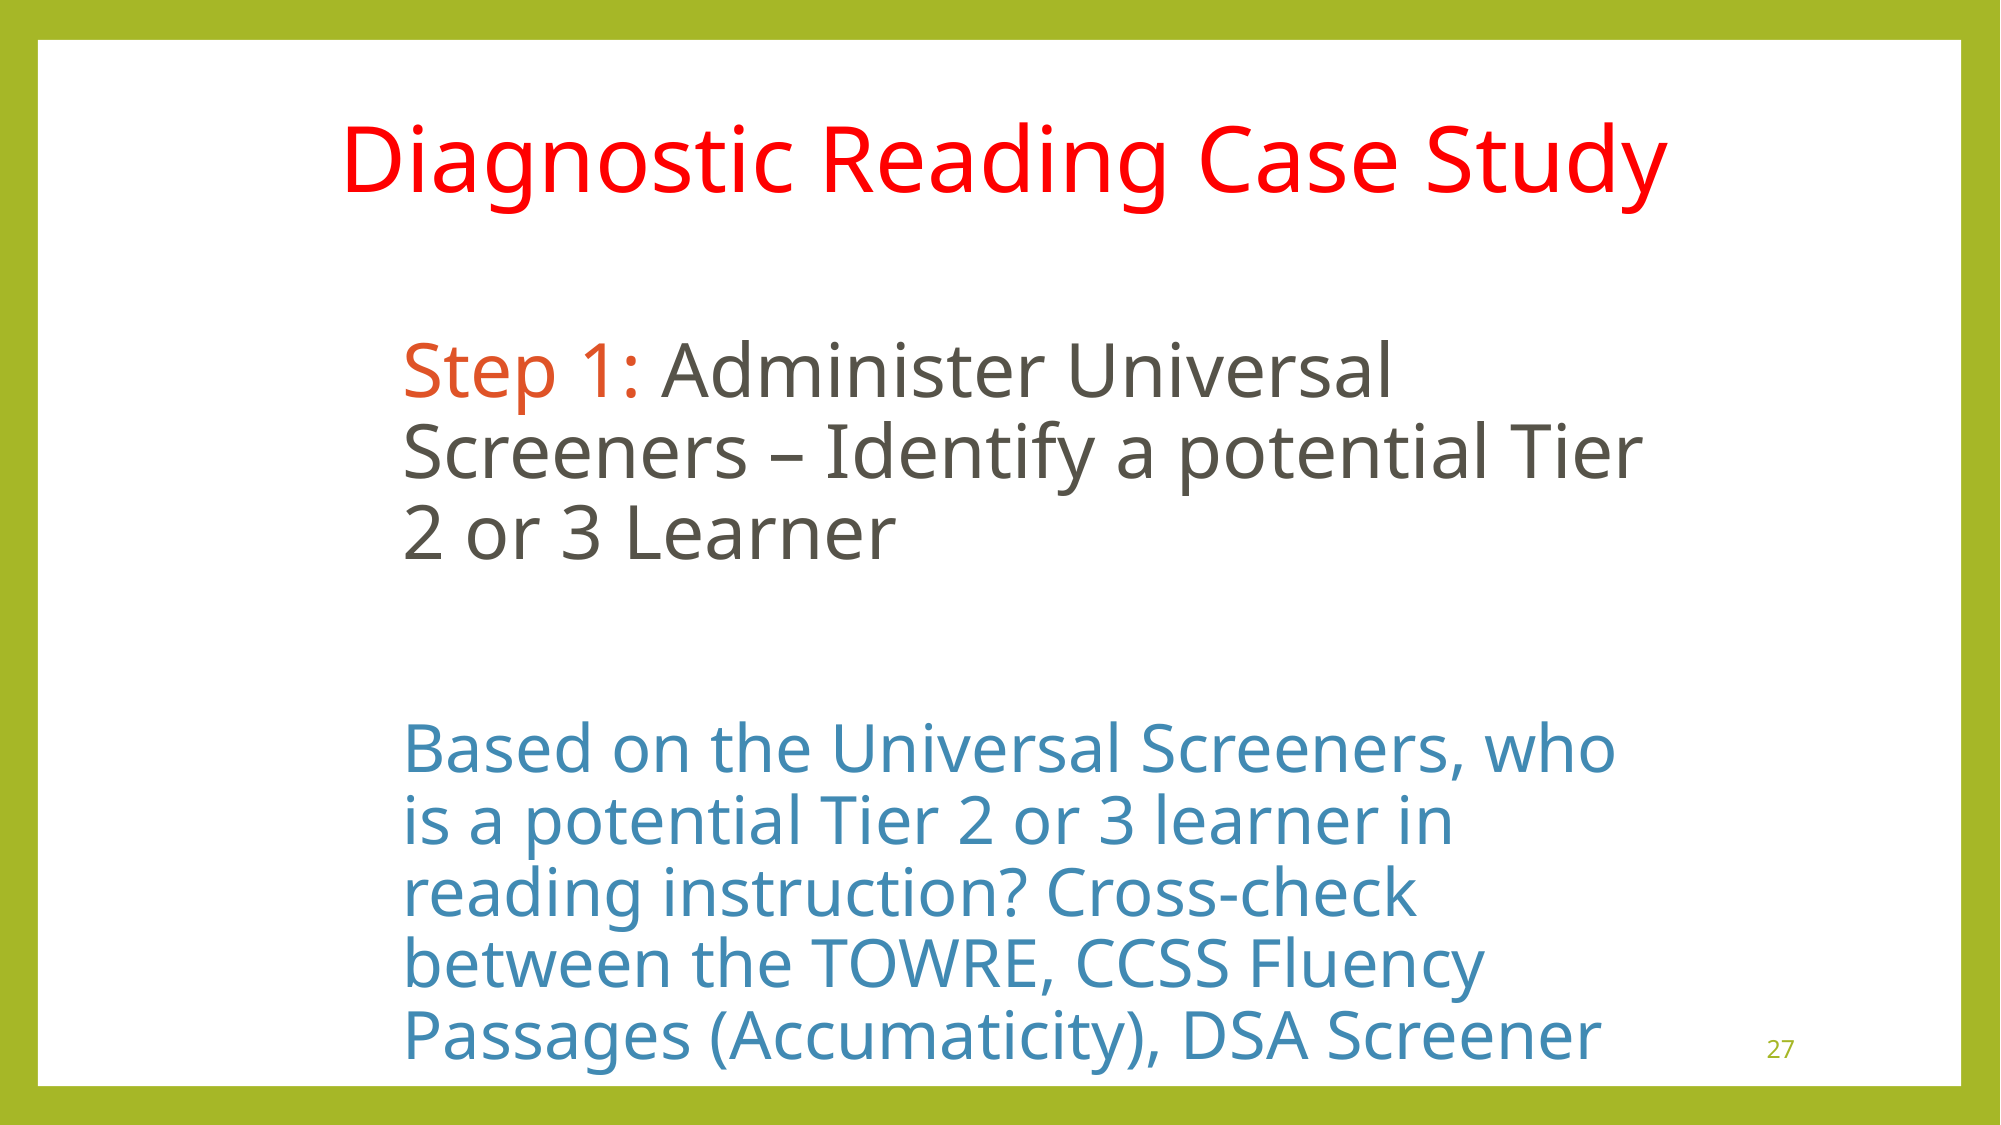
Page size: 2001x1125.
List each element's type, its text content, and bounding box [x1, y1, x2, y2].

title Diagnostic Reading Case Study [324, 0, 1713, 325]
list Step 1: Administer Universal Screeners – Identify a potential Tier 2 or 3 Learner Based on the Universal Screeners, who is a potential Tier 2 or 3 learner in reading instruction? Cross-check between the TOWRE, CCSS Fluency Passages (Accumaticity), DSA Screener [275, 324, 1663, 1062]
slide_number 27 [1530, 1020, 1811, 1081]
